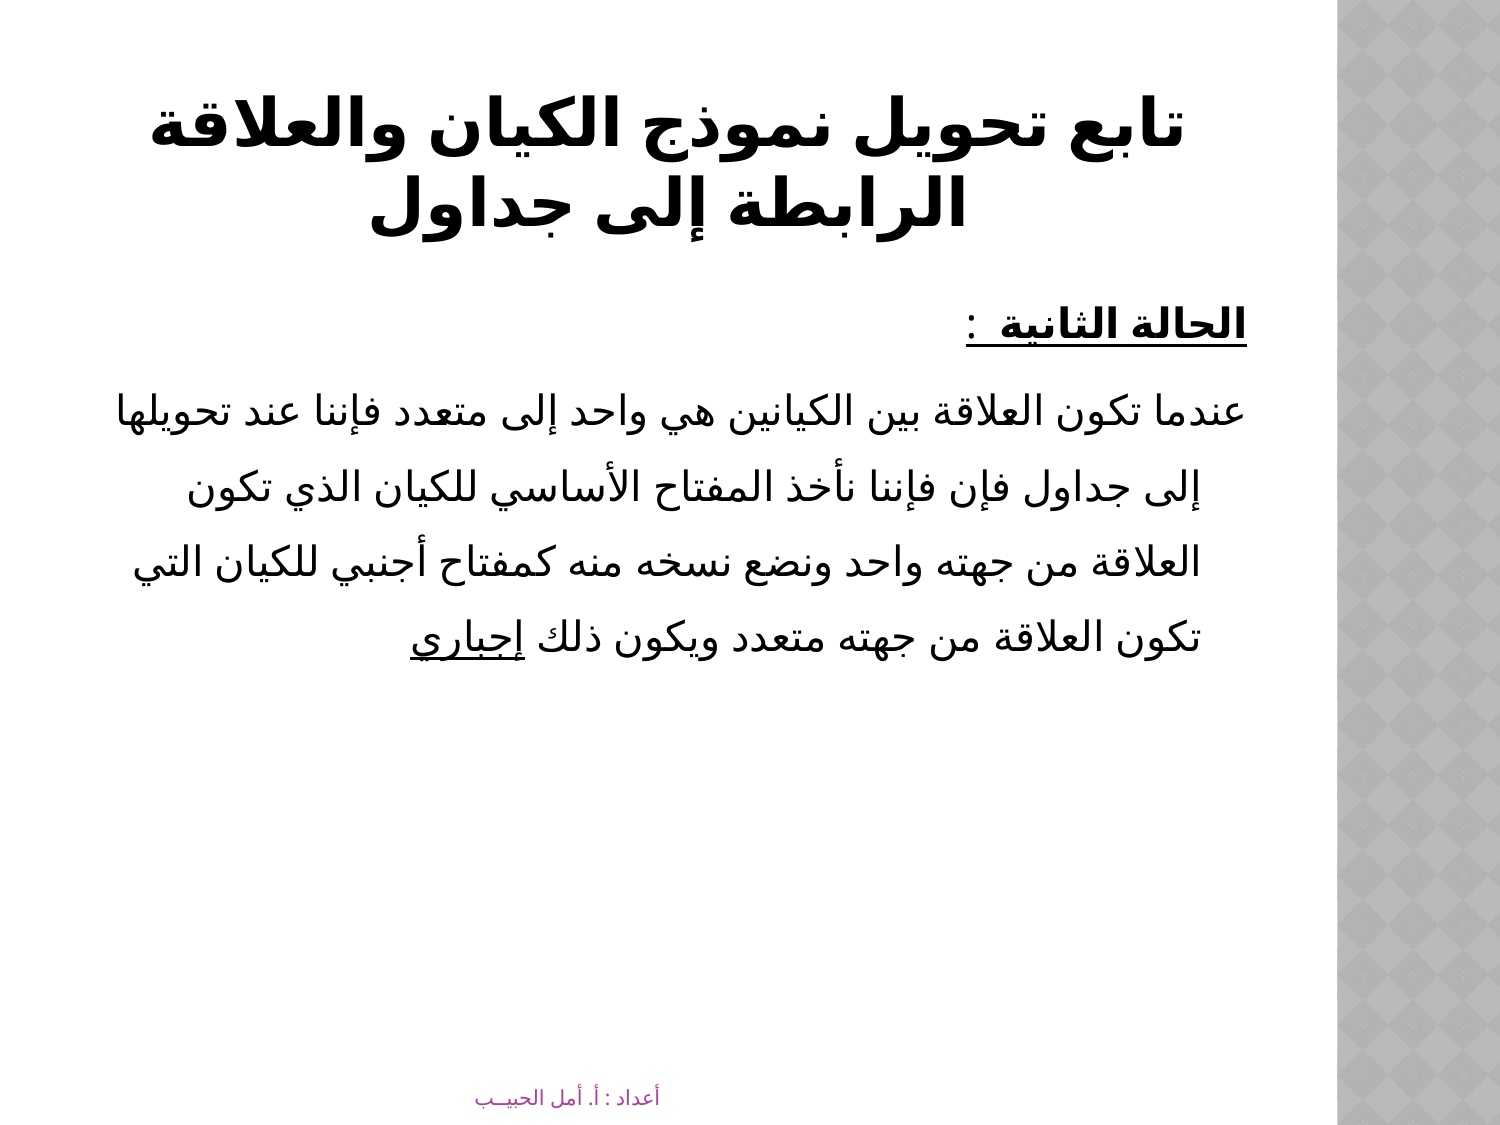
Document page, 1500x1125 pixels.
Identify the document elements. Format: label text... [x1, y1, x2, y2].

footer أعداد : أ. أمل الحبيــب [75, 1075, 675, 1114]
title تابع تحويل نموذج الكيان والعلاقة الرابطة إلى جداول [75, 52, 1263, 240]
list الحالة الثانية : عندما تكون العلاقة بين الكيانين هي واحد إلى متعدد فإننا عند تحويلها إلى جداول فإن فإننا نأخذ المفتاح الأساسي للكيان الذي تكون العلاقة من جهته واحد ونضع نسخه منه كمفتاح أجنبي للكيان التي تكون العلاقة من جهته متعدد ويكون ذلك إجباري [75, 264, 1263, 1059]
